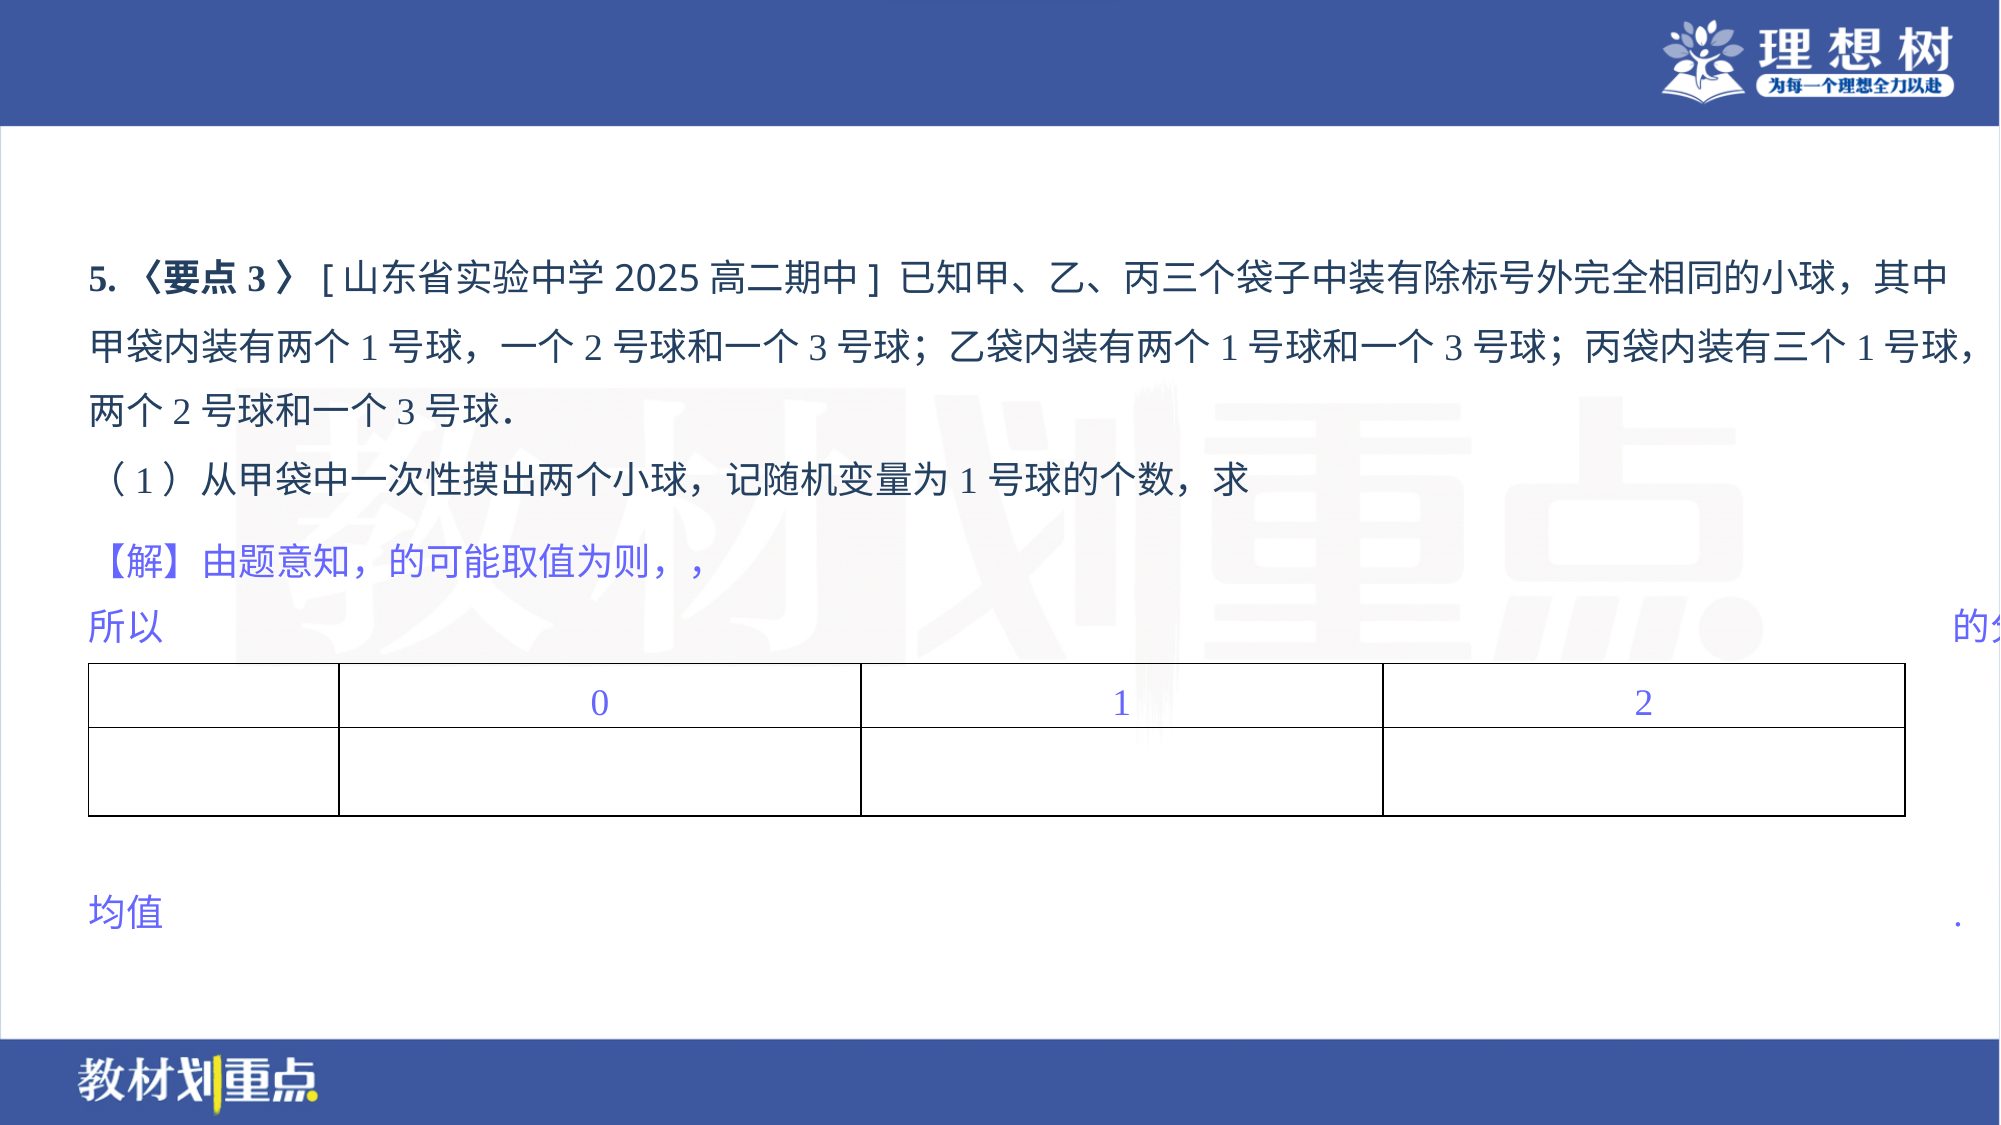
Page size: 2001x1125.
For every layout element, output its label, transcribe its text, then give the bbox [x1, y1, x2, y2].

text_box 5.〈要点3〉[山东省实验中学2025高二期中] 已知甲、乙、丙三个袋子中装有除标号外完全相同的小球，其中 甲袋内装有两个1号球，一个2号球和一个3号球；乙袋内装有两个1号球和一个3号球；丙袋内装有三个1号球， 两个2号球和一个3号球． [88, 230, 1911, 426]
picture [0, 0, 2000, 1125]
